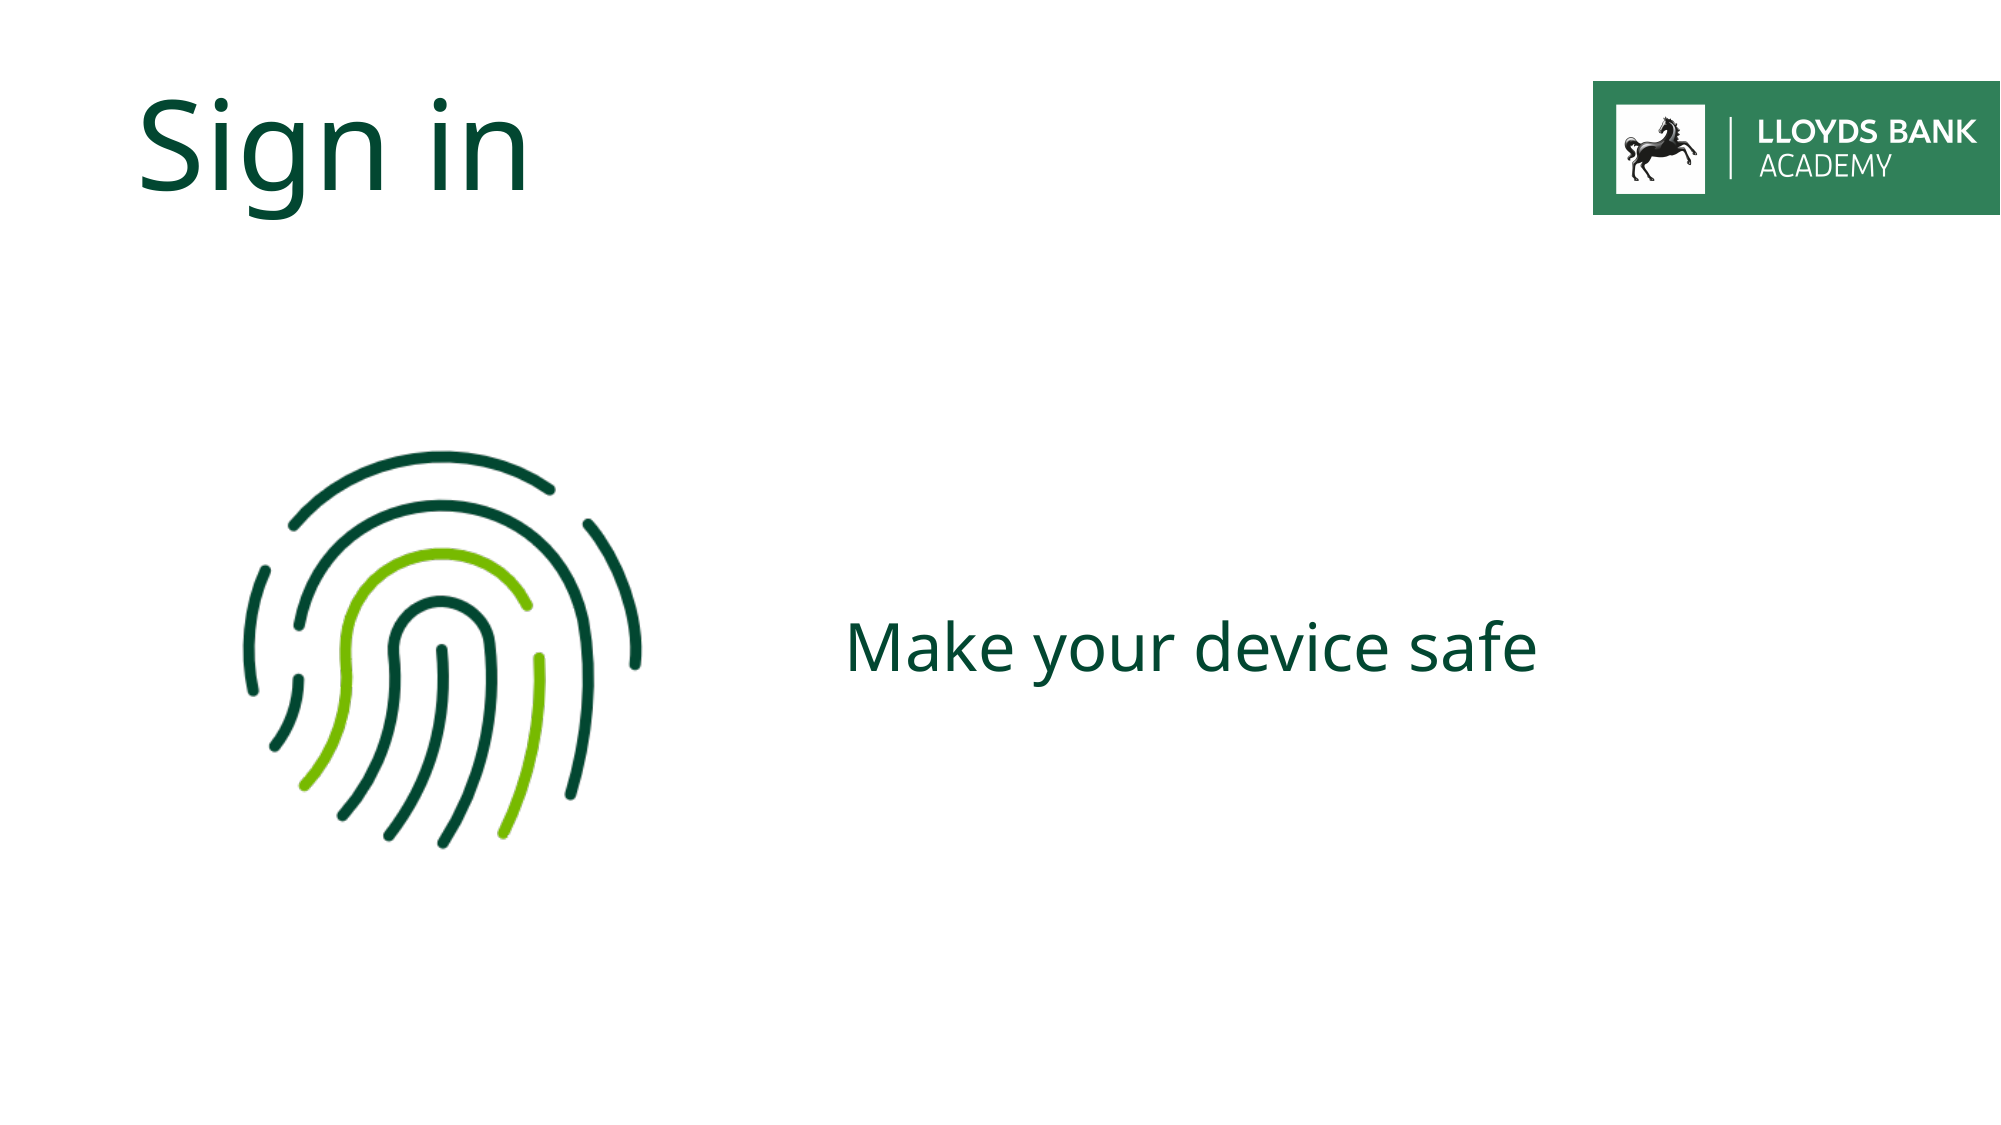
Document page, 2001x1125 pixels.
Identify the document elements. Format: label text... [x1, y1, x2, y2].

picture [1593, 81, 2000, 215]
list Make your device safe [830, 328, 1879, 972]
list Sign in [121, 75, 1579, 221]
picture [121, 328, 763, 972]
